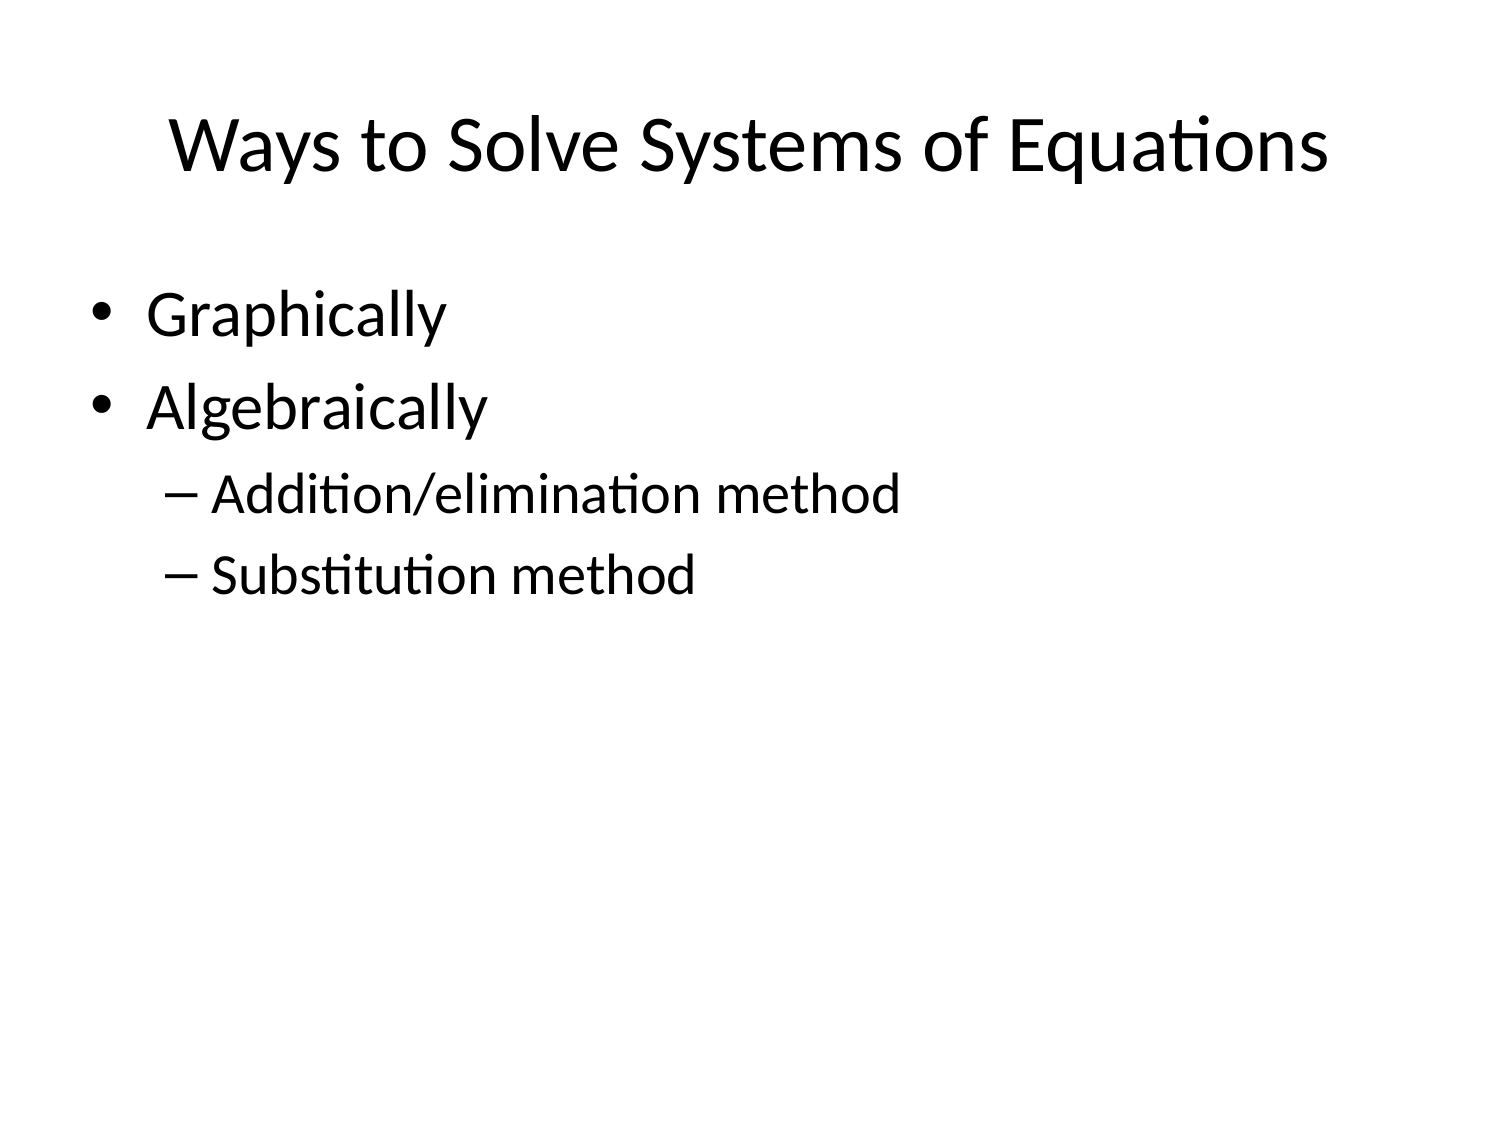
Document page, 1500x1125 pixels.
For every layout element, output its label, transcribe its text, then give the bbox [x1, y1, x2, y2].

title Ways to Solve Systems of Equations [75, 45, 1425, 233]
list Graphically Algebraically Addition/elimination method Substitution method [75, 262, 1425, 1005]
